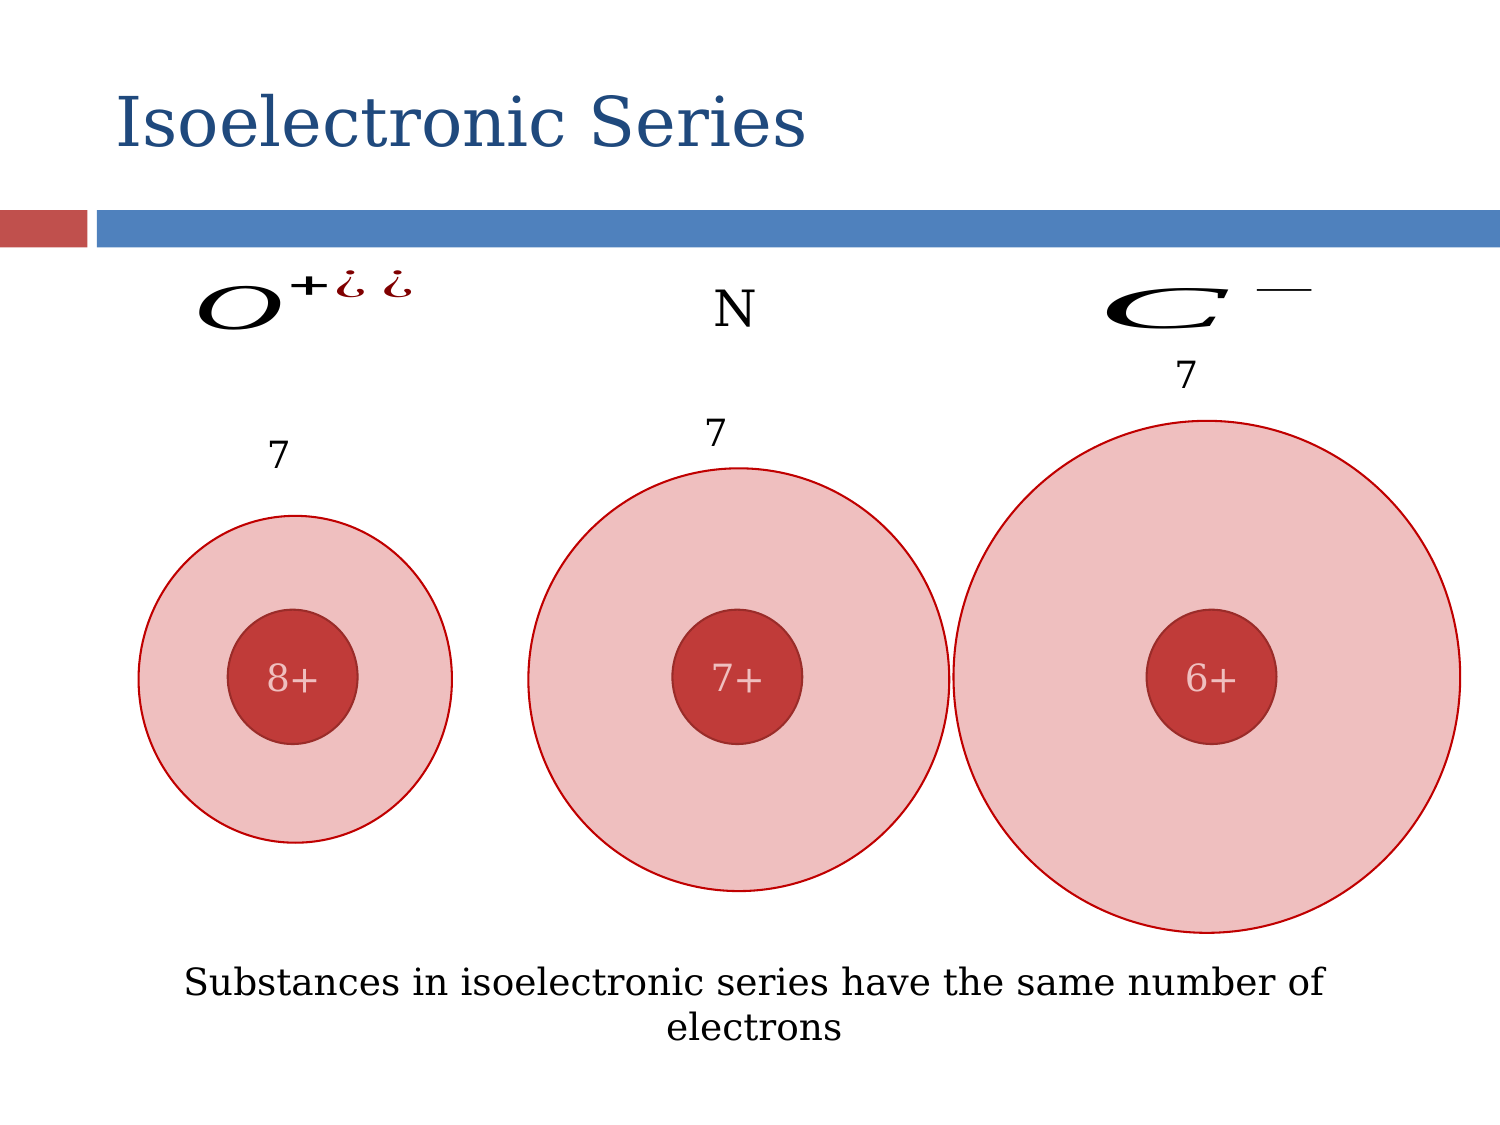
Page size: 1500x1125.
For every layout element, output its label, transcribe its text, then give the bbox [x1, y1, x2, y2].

text_box Substances in isoelectronic series have the same number of electrons [90, 950, 1419, 1056]
text_box [952, 419, 1462, 934]
title Isoelectronic Series [100, 37, 1438, 200]
text_box [527, 467, 951, 893]
text_box N [698, 268, 791, 344]
text_box [137, 514, 453, 844]
